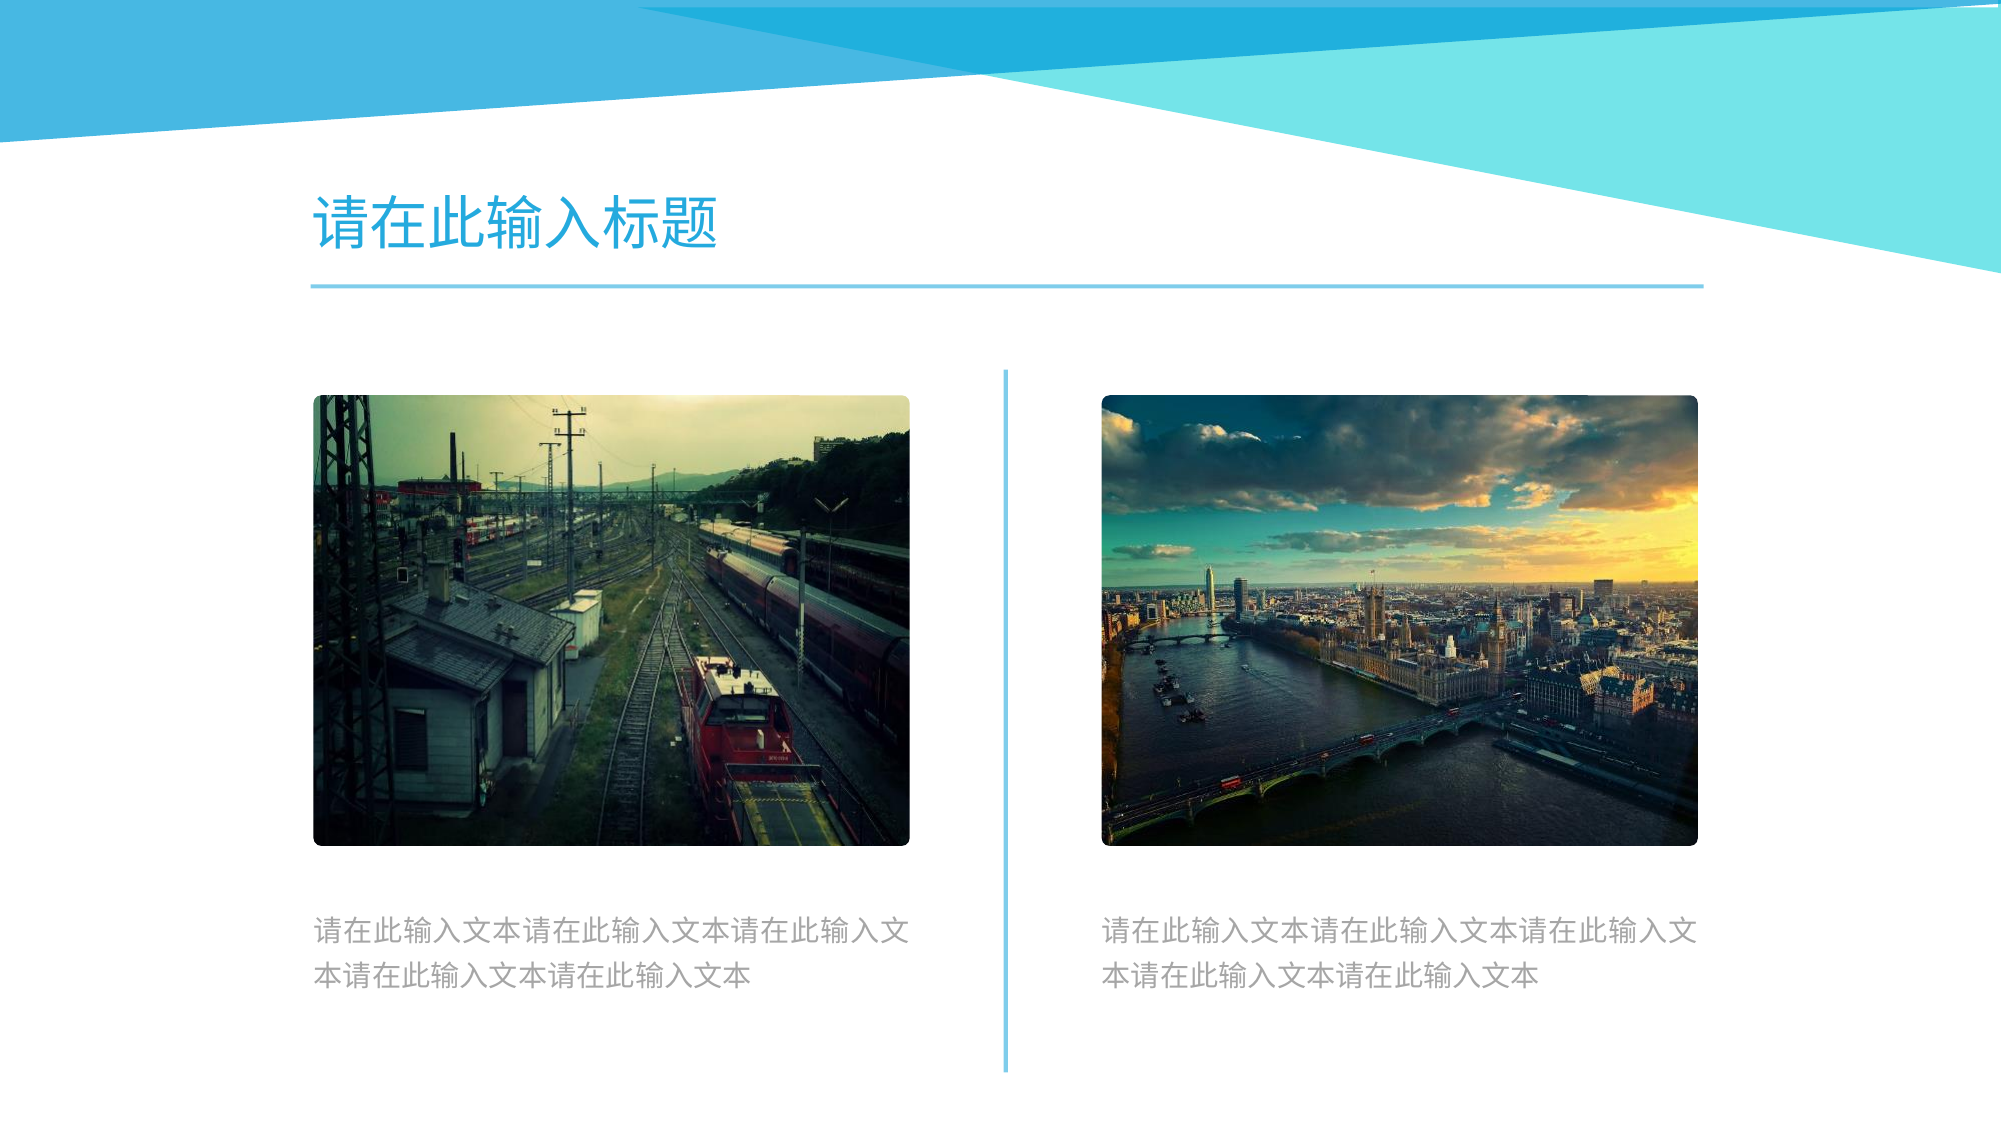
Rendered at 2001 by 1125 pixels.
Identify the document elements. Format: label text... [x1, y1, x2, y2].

text_box 请在此输入标题 [296, 145, 1008, 284]
text_box [1101, 395, 1698, 846]
text_box 请在此输入文本请在此输入文本请在此输入文本请在此输入文本请在此输入文本 [313, 901, 910, 1099]
text_box 请在此输入文本请在此输入文本请在此输入文本请在此输入文本请在此输入文本 [1101, 901, 1698, 1099]
text_box [313, 395, 910, 846]
